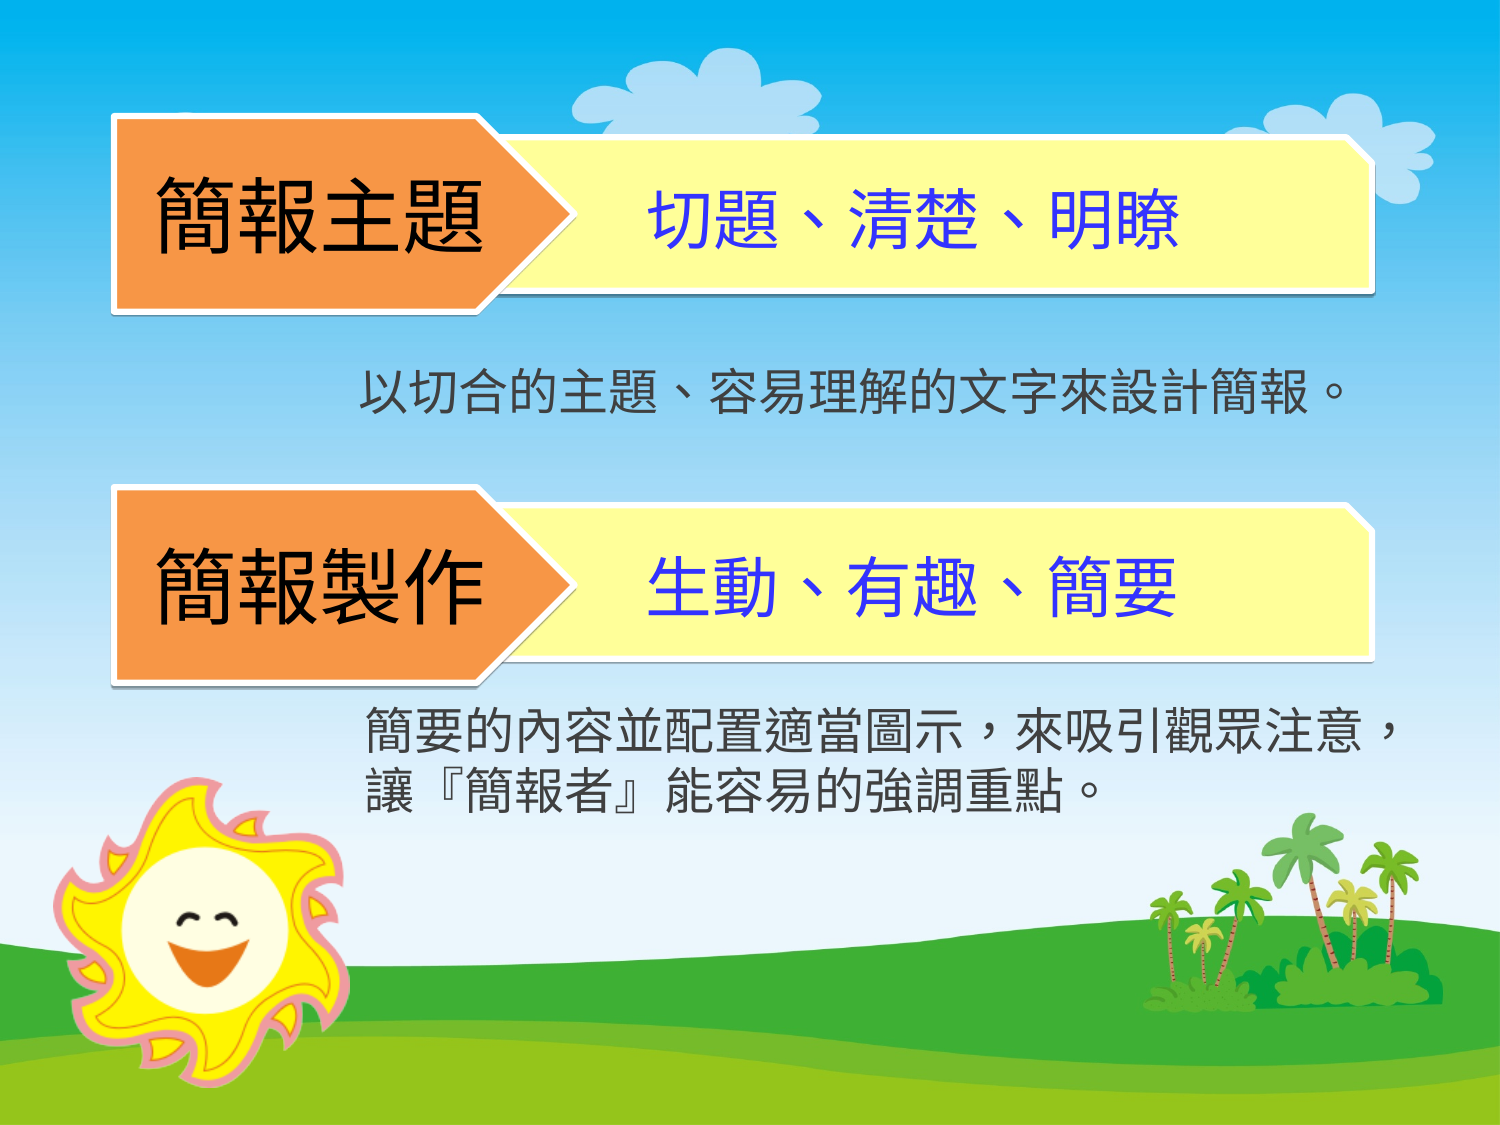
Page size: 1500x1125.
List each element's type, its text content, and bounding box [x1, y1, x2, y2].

text_box 以切合的主題、容易理解的文字來設計簡報。 [343, 352, 1407, 450]
picture [0, 48, 1500, 1125]
text_box 簡要的內容並配置適當圖示，來吸引觀眾注意，讓『簡報者』能容易的強調重點。 [349, 692, 1433, 845]
text_box 切題、清楚、明瞭 [499, 137, 1372, 291]
text_box 簡報製作 [113, 487, 575, 683]
text_box 生動、有趣、簡要 [496, 505, 1372, 659]
text_box 簡報主題 [113, 116, 575, 312]
